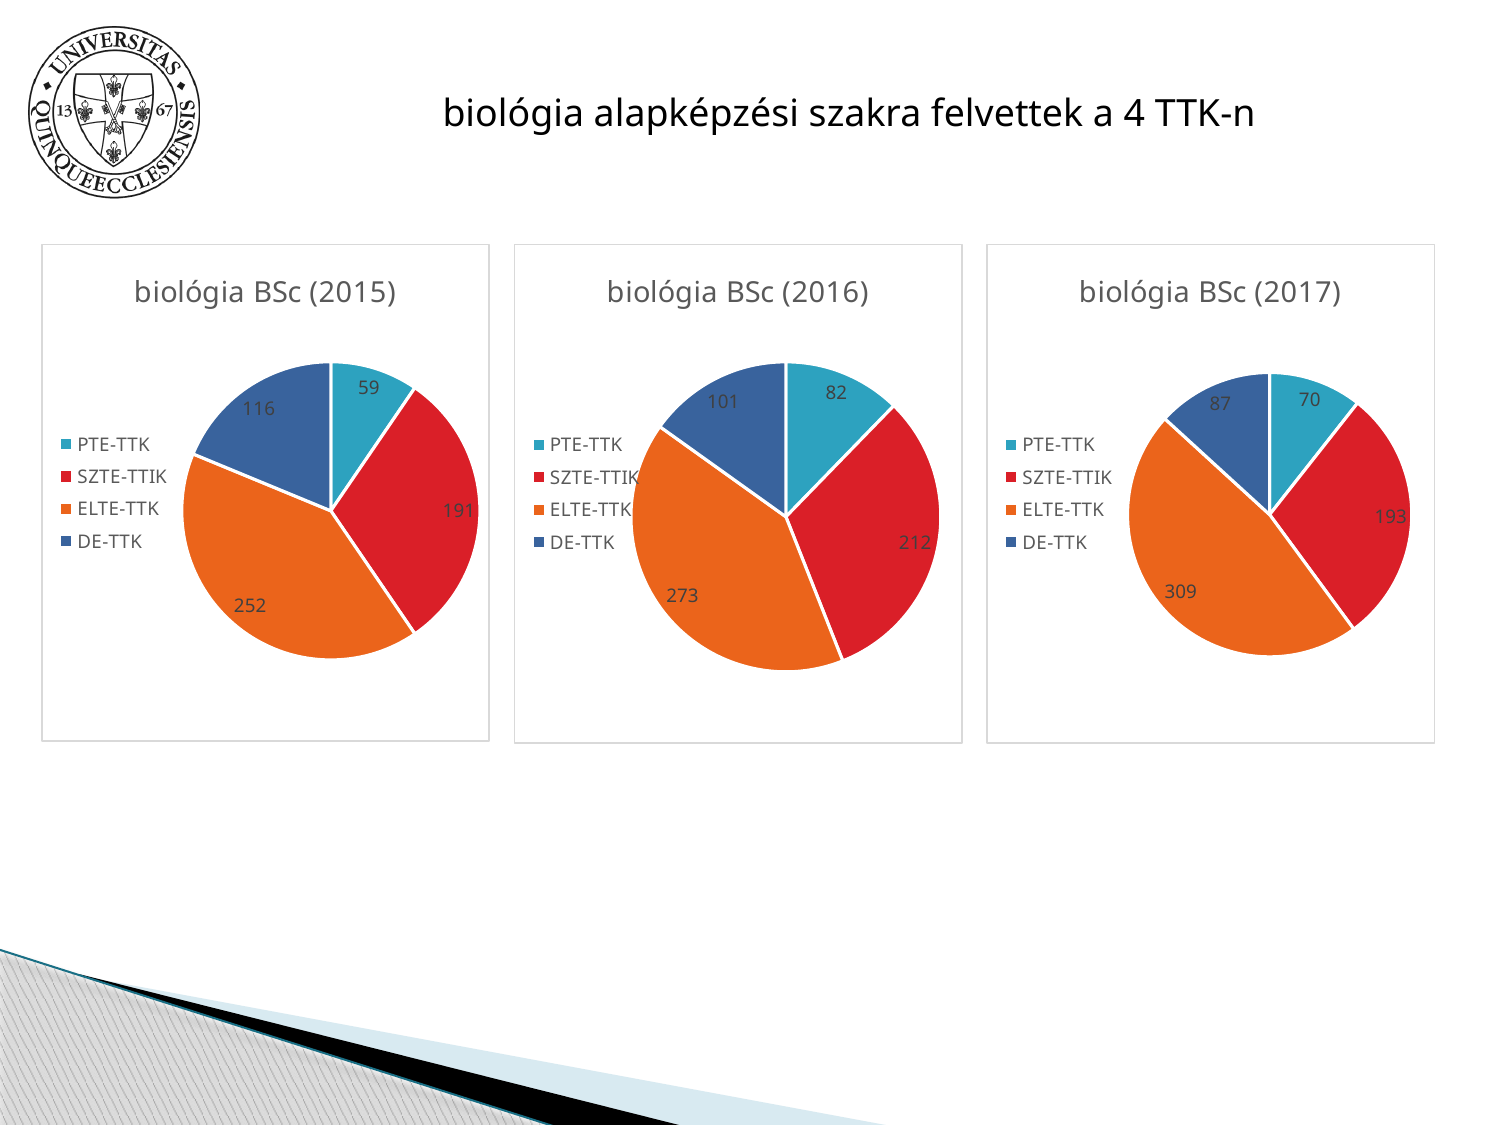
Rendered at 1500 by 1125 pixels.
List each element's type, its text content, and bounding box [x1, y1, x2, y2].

text_box biológia alapképzési szakra felvettek a 4 TTK-n [427, 81, 1272, 141]
chart [985, 243, 1436, 744]
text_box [25, 24, 201, 199]
chart [513, 243, 963, 744]
chart [40, 243, 490, 743]
